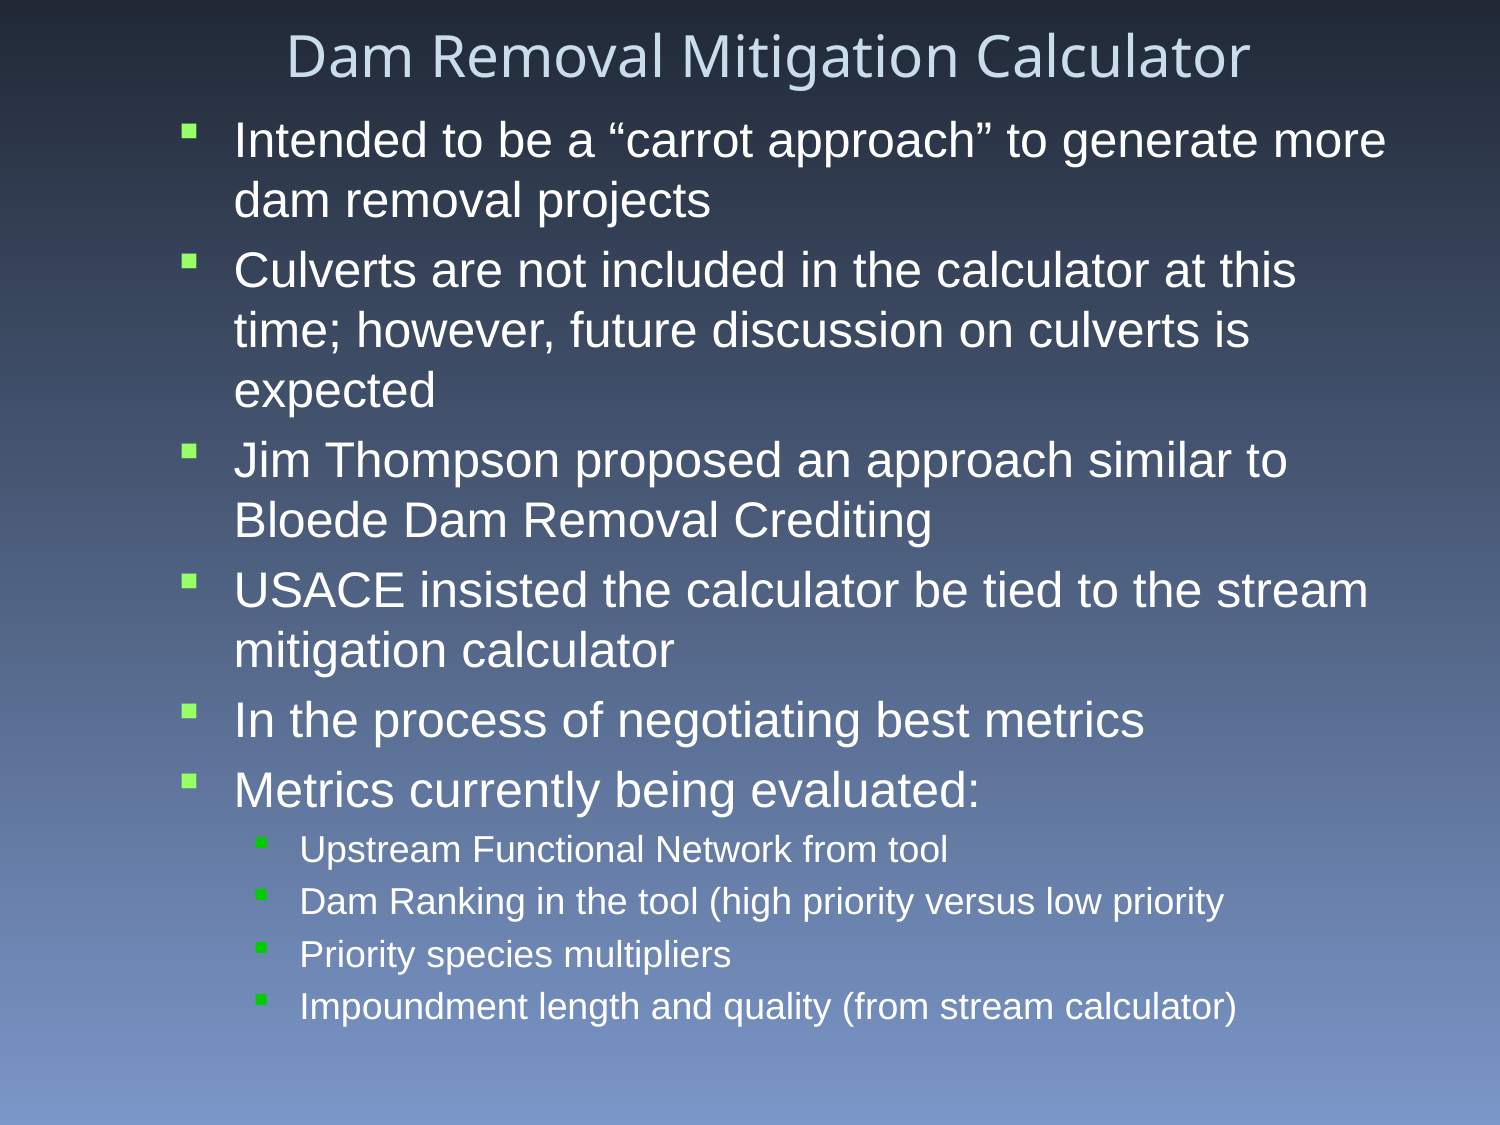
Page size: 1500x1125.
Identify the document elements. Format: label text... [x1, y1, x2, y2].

list Intended to be a “carrot approach” to generate more dam removal projects Culverts are not included in the calculator at this time; however, future discussion on culverts is expected Jim Thompson proposed an approach similar to Bloede Dam Removal Crediting USACE insisted the calculator be tied to the stream mitigation calculator In the process of negotiating best metrics Metrics currently being evaluated: Upstream Functional Network from tool Dam Ranking in the tool (high priority versus low priority Priority species multipliers Impoundment length and quality (from stream calculator) [162, 99, 1413, 963]
title Dam Removal Mitigation Calculator [137, 0, 1401, 121]
